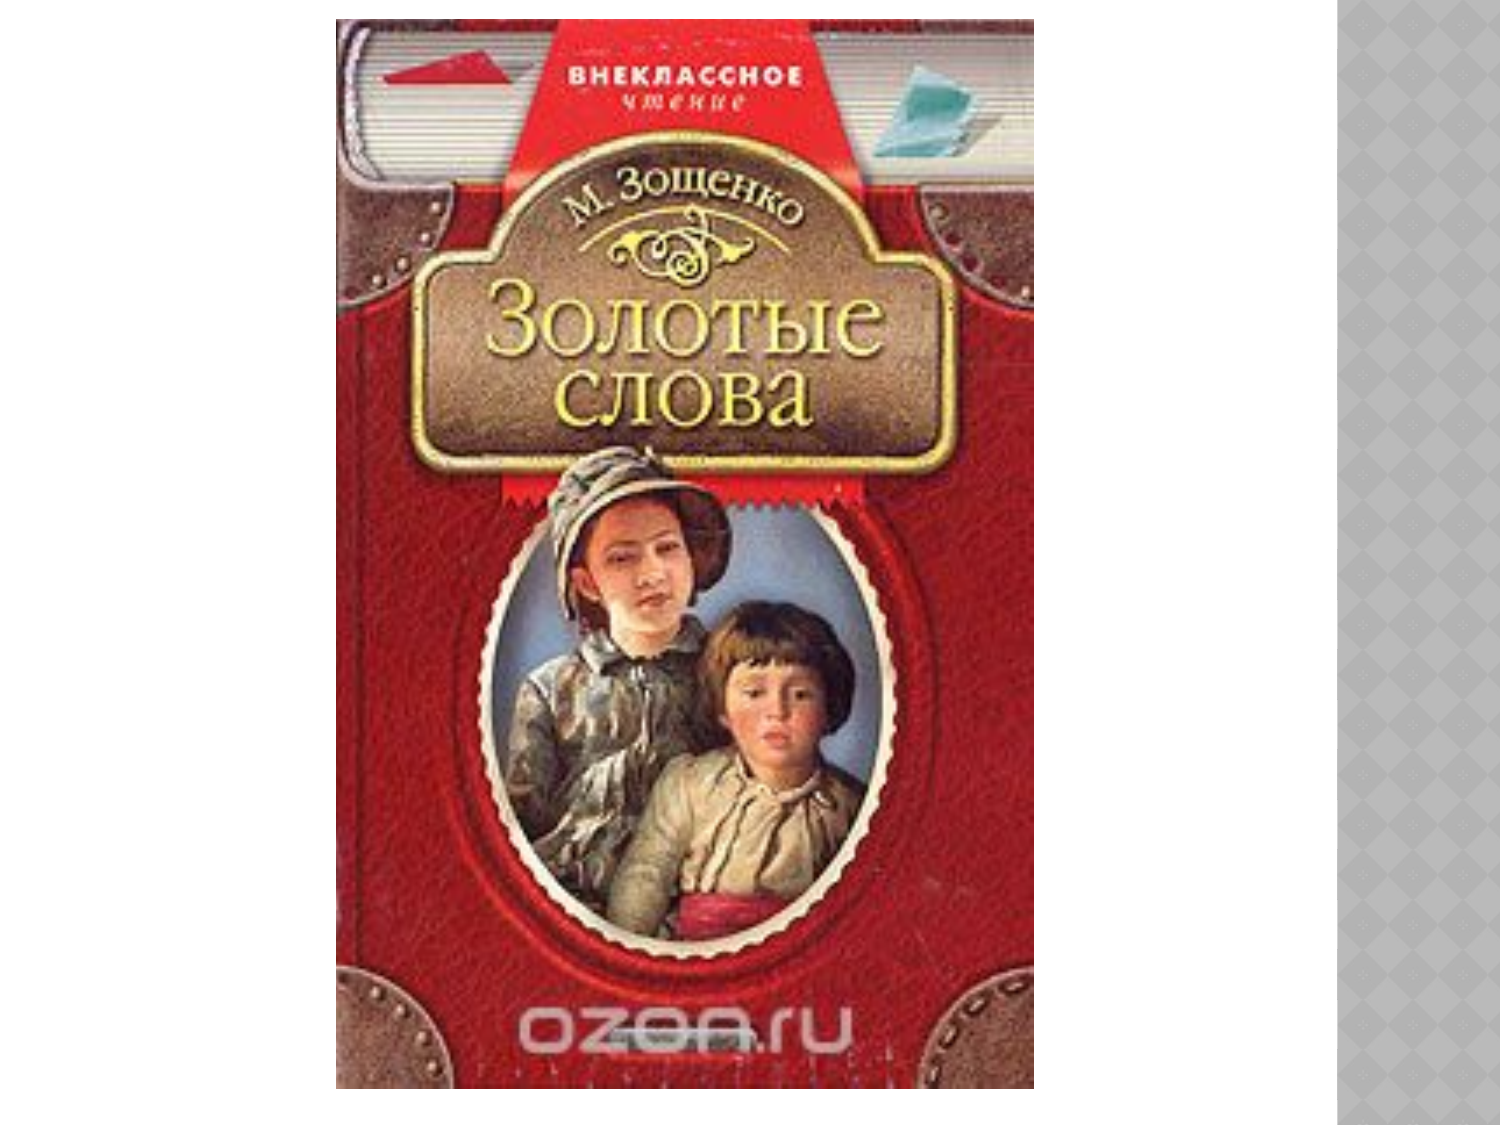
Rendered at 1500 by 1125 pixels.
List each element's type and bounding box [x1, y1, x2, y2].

picture [336, 18, 1034, 1090]
